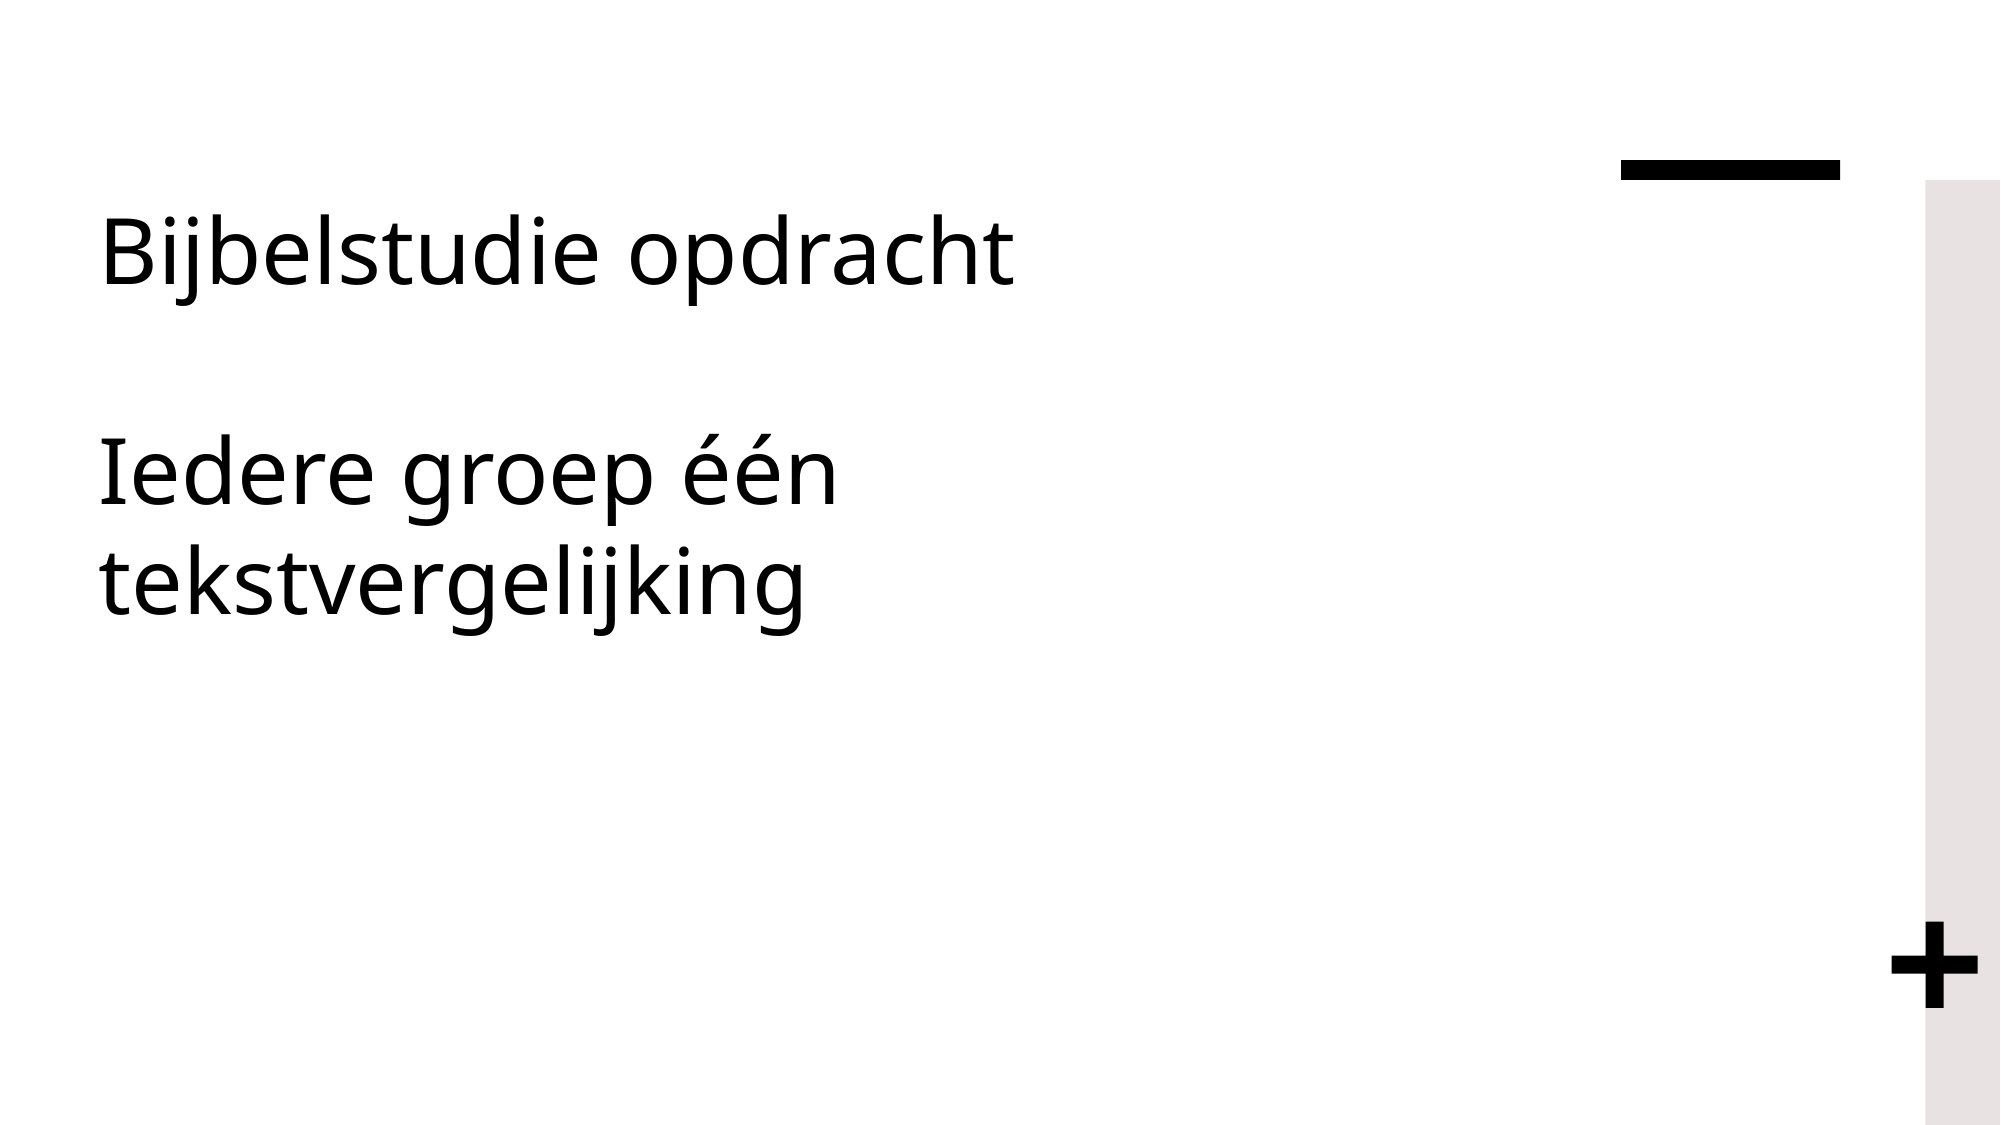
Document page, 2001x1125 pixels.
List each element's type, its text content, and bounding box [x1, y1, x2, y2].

title Bijbelstudie opdracht Iedere groep één tekstvergelijking [83, 185, 1440, 927]
